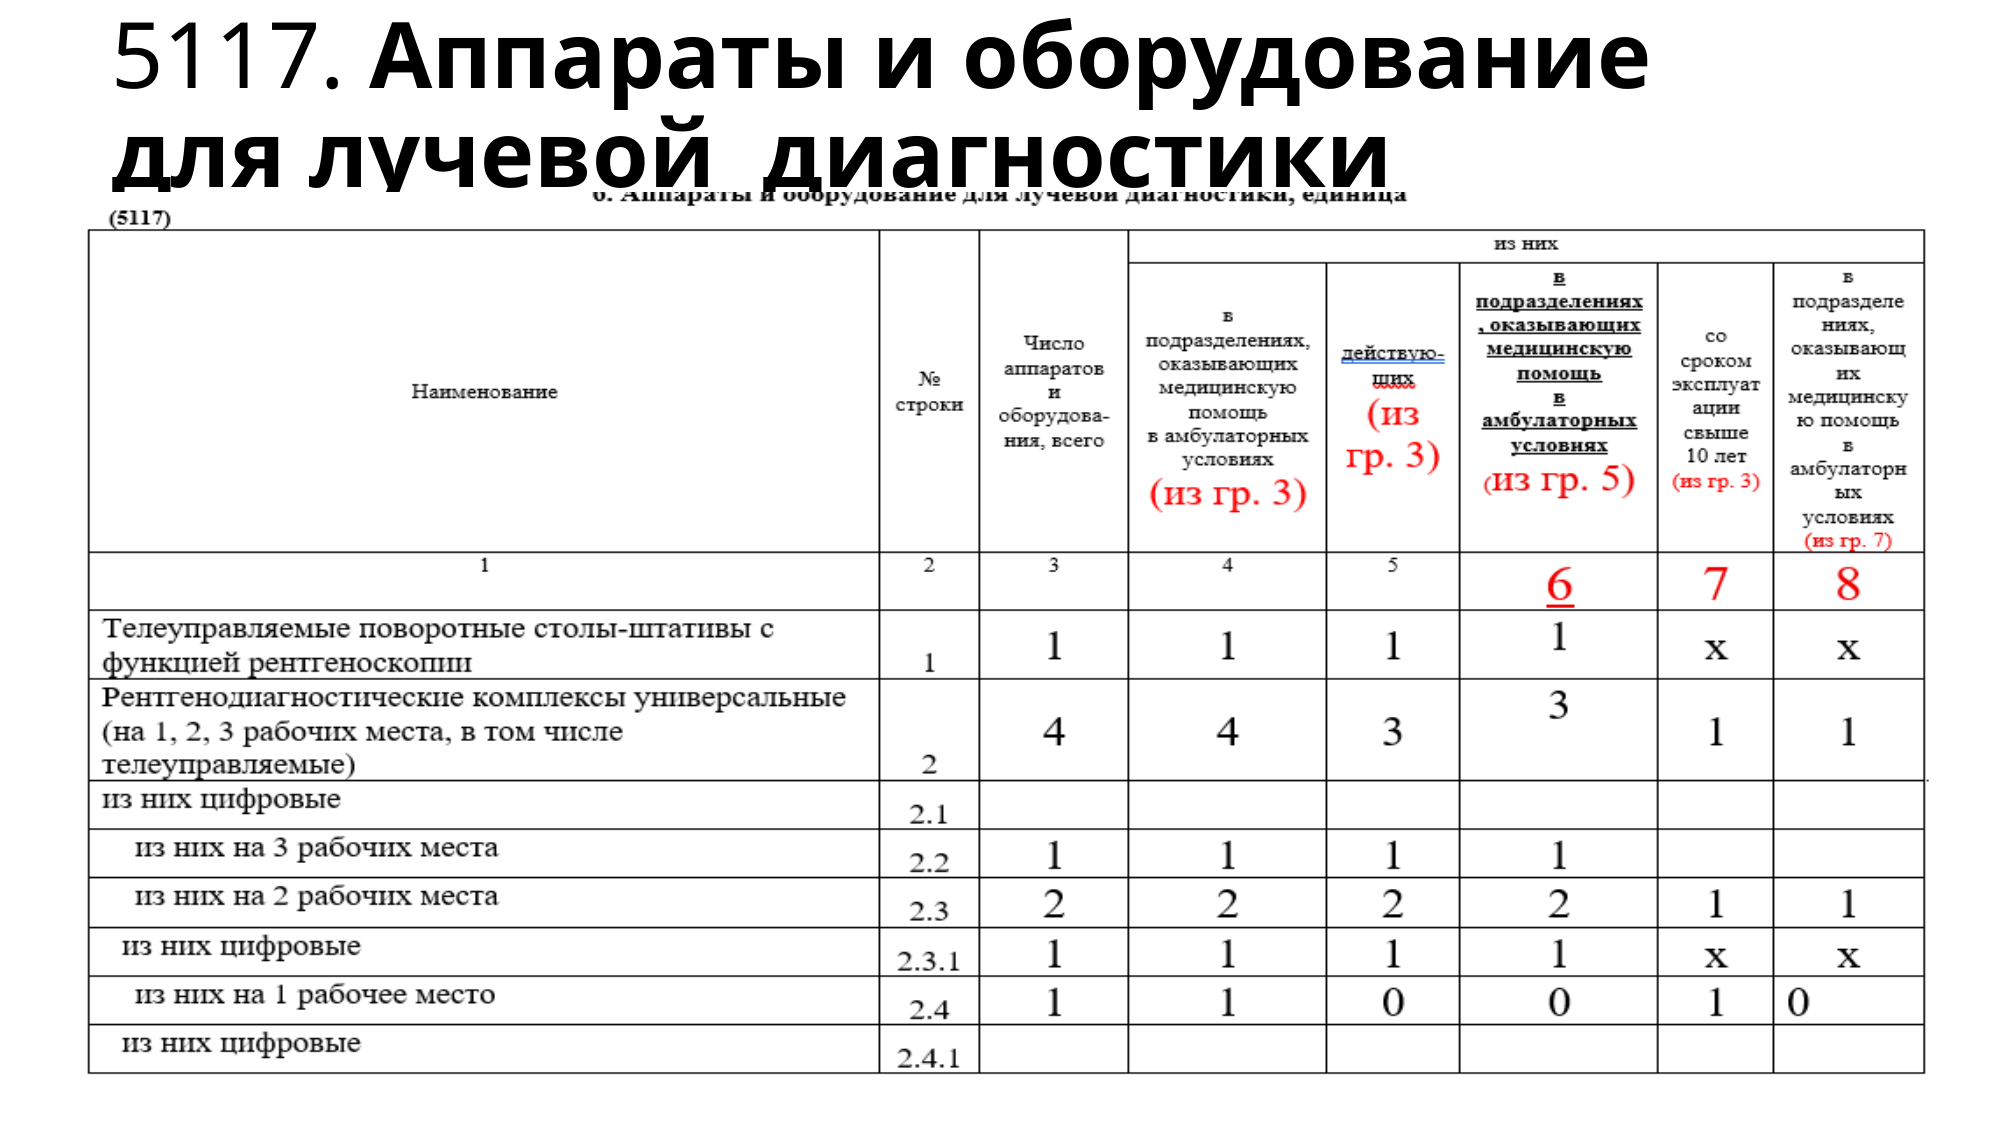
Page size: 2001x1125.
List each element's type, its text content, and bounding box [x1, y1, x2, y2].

picture [69, 192, 1950, 1096]
title 5117. Аппараты и оборудование для лучевой диагностики [95, 0, 1821, 192]
